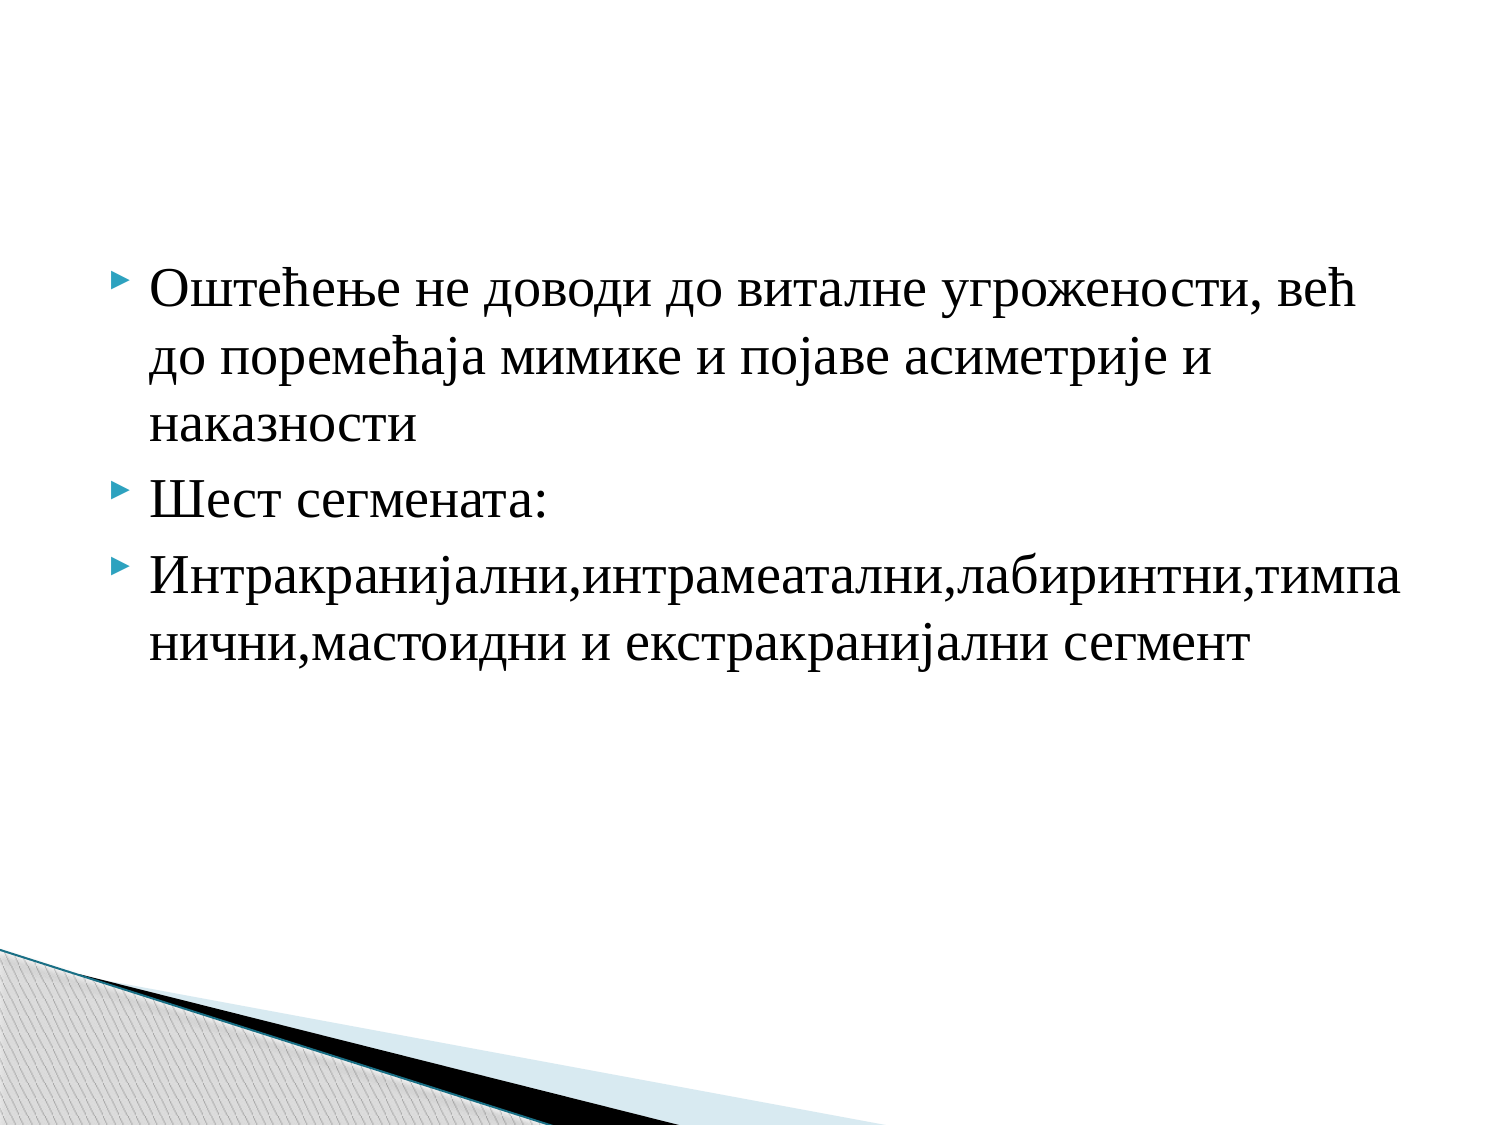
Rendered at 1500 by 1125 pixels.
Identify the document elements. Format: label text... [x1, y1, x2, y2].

list Оштећење не доводи до виталне угрожености, већ до поремећаја мимике и појаве асиметрије и наказности Шест сегмената: Интракранијални,интрамеатални,лабиринтни,тимпанични,мастоидни и екстракранијални сегмент [74, 242, 1426, 986]
